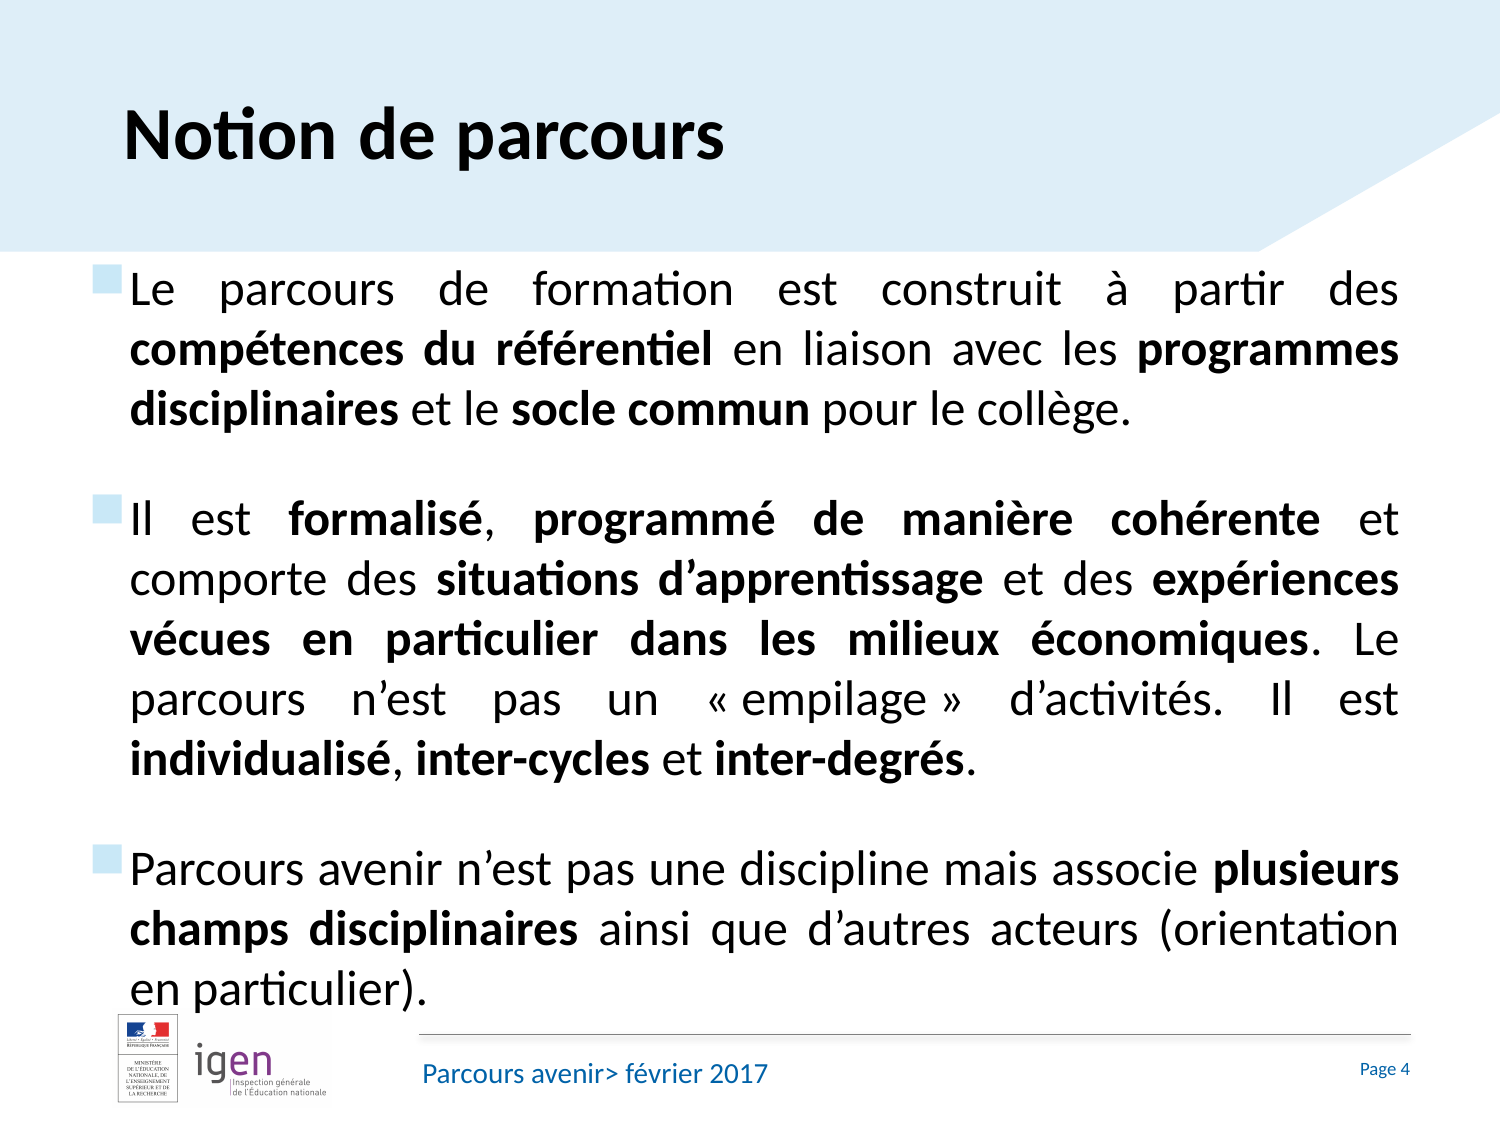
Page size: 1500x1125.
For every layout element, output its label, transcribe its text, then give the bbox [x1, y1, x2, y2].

list Le parcours de formation est construit à partir des compétences du référentiel en liaison avec les programmes disciplinaires et le socle commun pour le collège. Il est formalisé, programmé de manière cohérente et comporte des situations d’apprentissage et des expériences vécues en particulier dans les milieux économiques. Le parcours n’est pas un « empilage » d’activités. Il est individualisé, inter-cycles et inter-degrés. Parcours avenir n’est pas une discipline mais associe plusieurs champs disciplinaires ainsi que d’autres acteurs (orientation en particulier). [88, 255, 1400, 1012]
title Notion de parcours [123, 19, 727, 241]
picture [112, 1012, 332, 1108]
